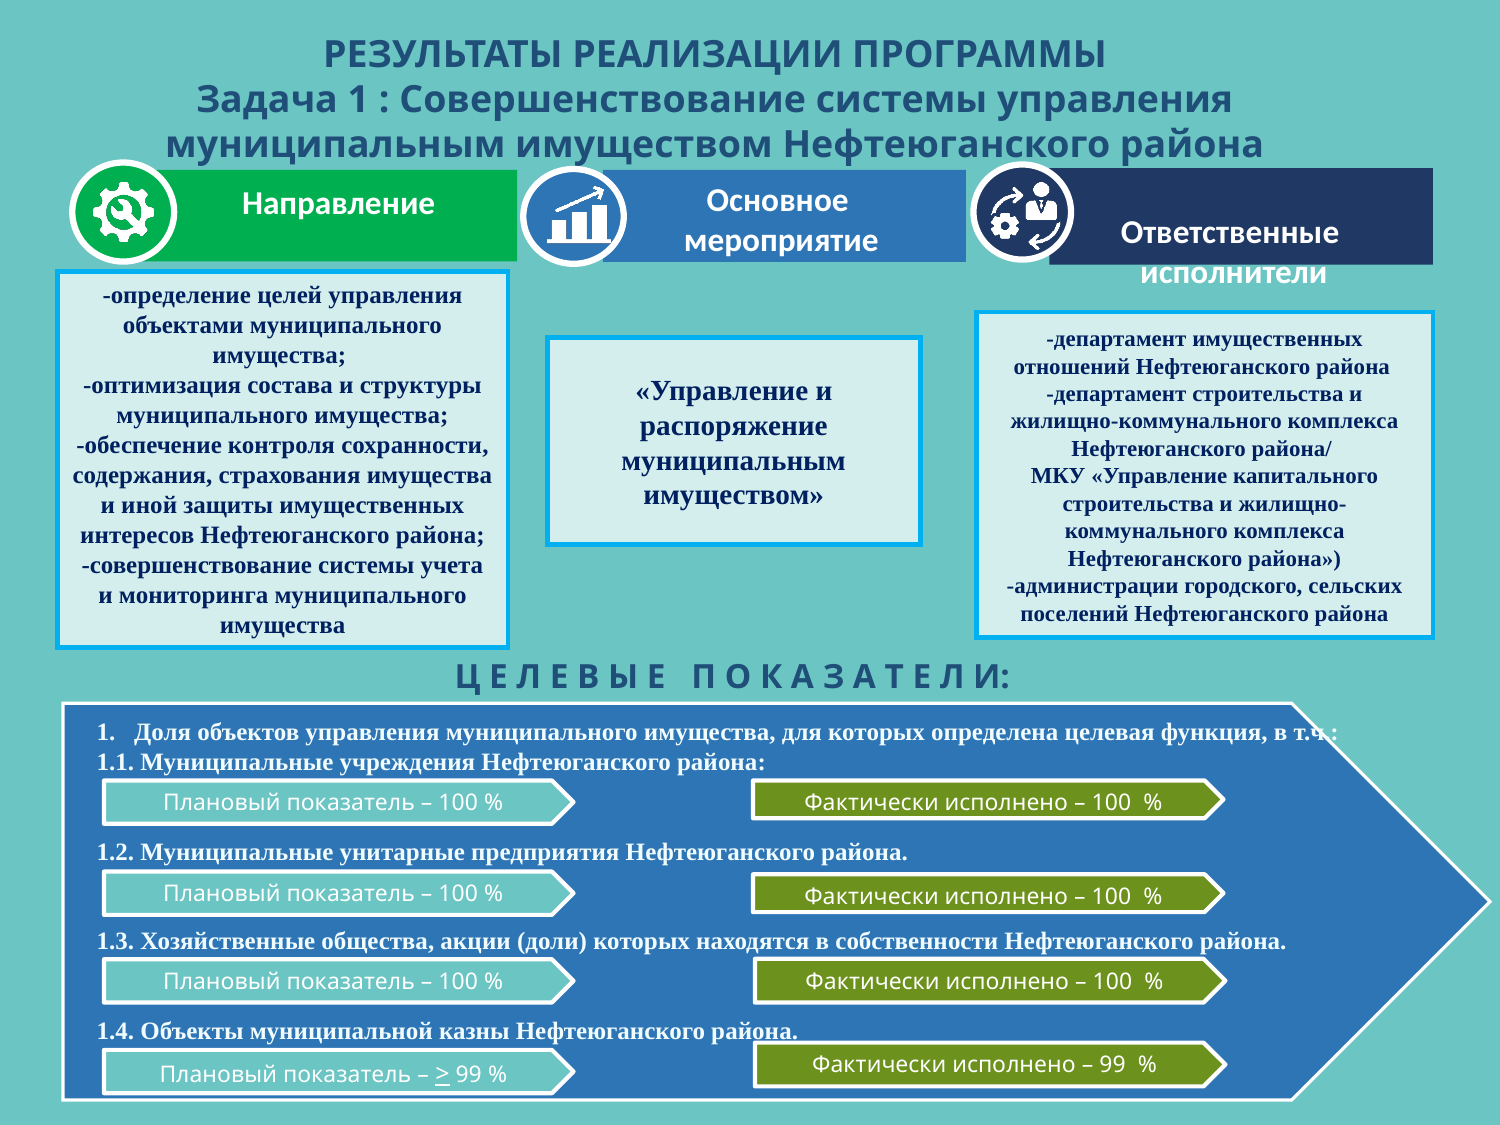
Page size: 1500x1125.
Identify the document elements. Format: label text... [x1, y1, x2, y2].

text_box Плановый показатель – 100 % [103, 871, 574, 915]
text_box [142, 169, 518, 263]
text_box «Управление и распоряжение муниципальным имуществом» [546, 337, 921, 481]
text_box Плановый показатель – 100 % [103, 780, 574, 824]
text_box «Управление и распоряжение муниципальным имуществом» [546, 537, 921, 545]
text_box Плановый показатель – > 99 % [103, 1049, 574, 1094]
text_box Направление [227, 174, 451, 229]
picture [547, 182, 612, 247]
text_box [972, 163, 1062, 248]
text_box Ответственные исполнители [1105, 203, 1362, 298]
text_box [71, 161, 176, 263]
text_box Фактически исполнено – 99 % [754, 1042, 1226, 1087]
text_box [61, 701, 1307, 1102]
text_box -департамент имущественных отношений Нефтеюганского района -департамент строительства и жилищно-коммунального комплекса Нефтеюганского района/ МКУ «Управление капитального строительства и жилищно-коммунального комплекса Нефтеюганского района») -администрации городского, сельских поселений Нефтеюганского района [975, 311, 1434, 638]
text_box [522, 167, 625, 265]
text_box [1385, 794, 1493, 1009]
text_box [533, 481, 975, 537]
text_box [992, 251, 1052, 261]
text_box РЕЗУЛЬТАТЫ РЕАЛИЗАЦИИ ПРОГРАММЫ Задача 1 : Совершенствование системы управления муниципальным имуществом Нефтеюганского района [23, 22, 1407, 173]
text_box Фактически исполнено – 100 % [753, 780, 1224, 819]
picture [988, 182, 1063, 251]
text_box Фактически исполнено – 100 % [754, 958, 1226, 1003]
text_box Плановый показатель – 100 % [103, 959, 574, 1003]
text_box Ц Е Л Е В Ы Е П О К А З А Т Е Л И: [439, 647, 1026, 703]
text_box Основное мероприятие [669, 171, 894, 266]
text_box Фактически исполнено – 100 % [753, 874, 1224, 913]
text_box [1063, 184, 1073, 240]
text_box [602, 169, 967, 263]
picture [93, 182, 154, 242]
text_box Доля объектов управления муниципального имущества, для которых определена целевая функция, в т.ч.: 1.1. Муниципальные учреждения Нефтеюганского района: 1.2. Муниципальные унитарные предприятия Нефтеюганского района. 1.3. Хозяйственные общества, акции (доли) которых находятся в собственности Нефтеюганского района. 1.4. Объекты муниципальной казны Нефтеюганского района. [80, 703, 1385, 1087]
text_box -определение целей управления объектами муниципального имущества; -оптимизация состава и структуры муниципального имущества; -обеспечение контроля сохранности, содержания, страхования имущества и иной защиты имущественных интересов Нефтеюганского района; -совершенствование системы учета и мониторинга муниципального имущества [57, 271, 508, 686]
text_box [1048, 167, 1434, 266]
